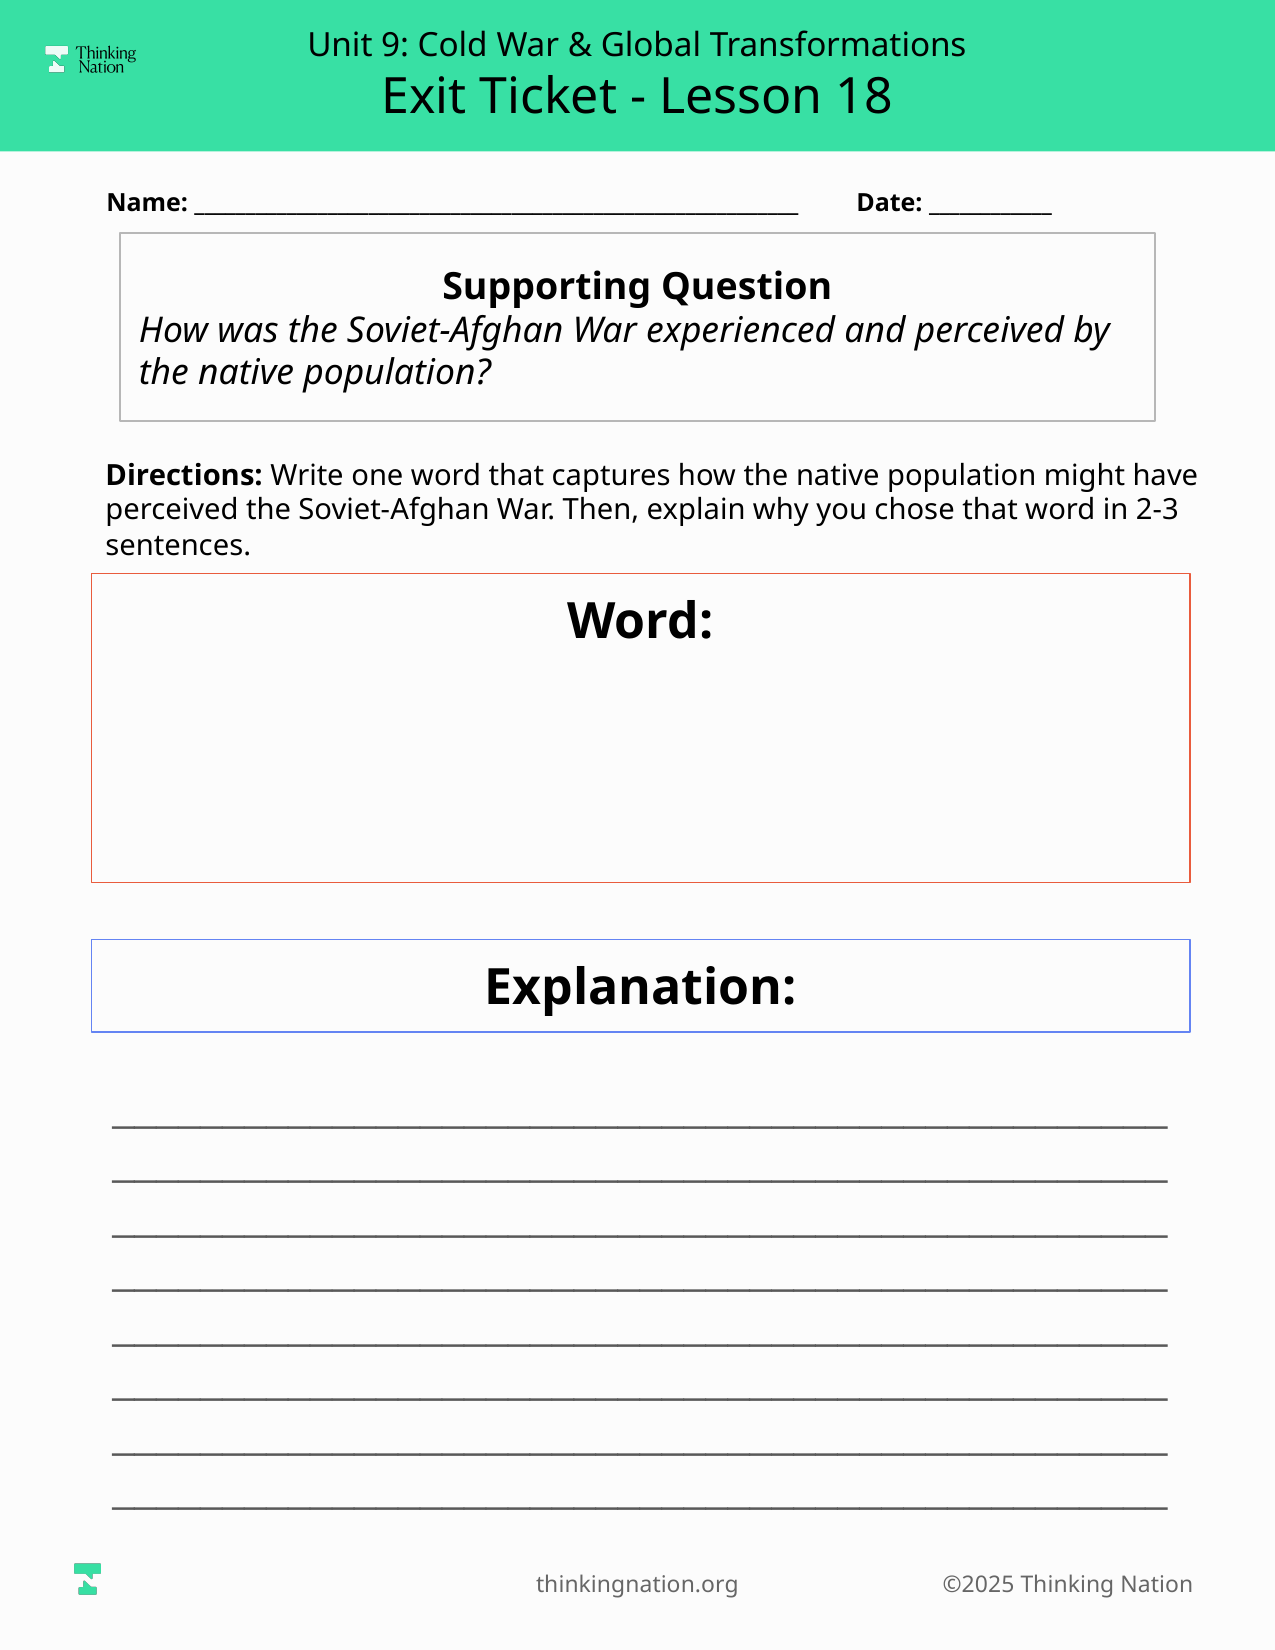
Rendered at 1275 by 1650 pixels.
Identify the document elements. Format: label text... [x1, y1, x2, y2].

text_box thinkingnation.org [486, 1553, 789, 1605]
text_box ©2025 Thinking Nation [907, 1553, 1210, 1605]
text_box Word: [91, 573, 1190, 883]
text_box Supporting Question How was the Soviet-Afghan War experienced and perceived by the native population? [119, 232, 1156, 422]
picture [65, 1557, 109, 1601]
text_box Unit 9: Cold War & Global Transformations Exit Ticket - Lesson 18 [0, 0, 1275, 152]
text_box Directions: Write one word that captures how the native population might have perceived the Soviet-Afghan War. Then, explain why you chose that word in 2-3 sentences. [90, 440, 1215, 576]
text_box ________________________________________________________________________________________________________________________________________________________________________________________________________________________________________________________________________________________________________________________________________________________________________________________________ [97, 1059, 1190, 1528]
text_box Name: ___________________________________________________________ Date: ____________ [91, 170, 1214, 214]
text_box Explanation: [91, 939, 1190, 1032]
picture [35, 37, 140, 82]
